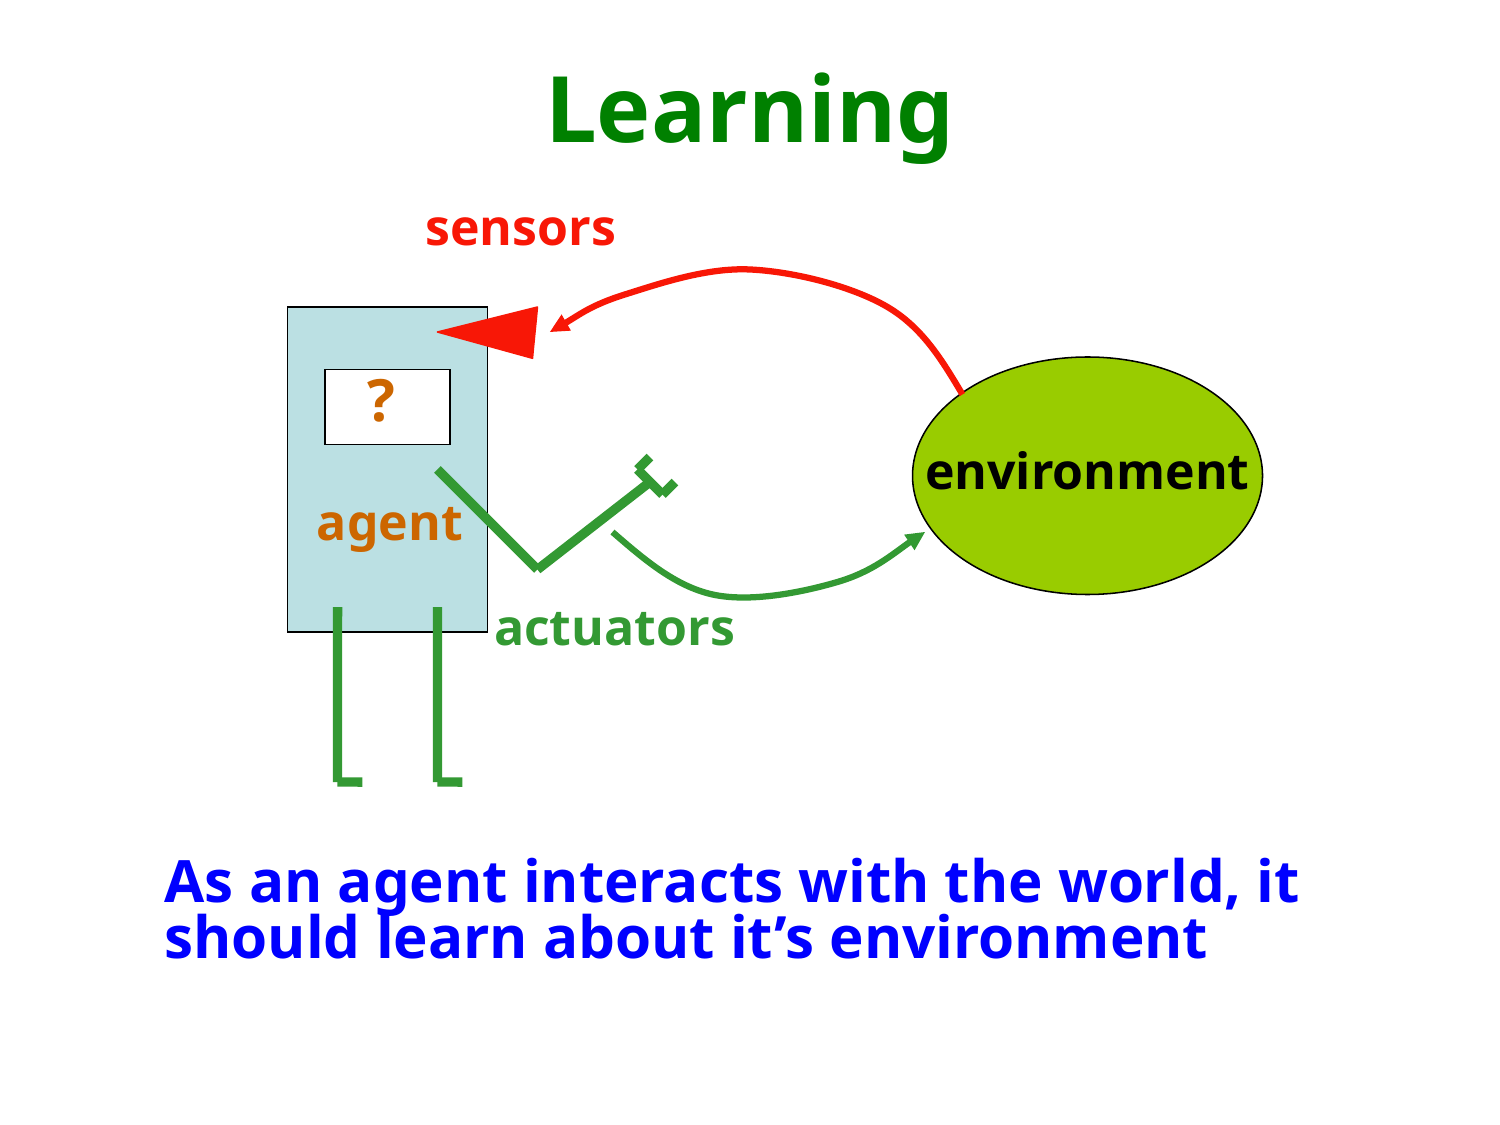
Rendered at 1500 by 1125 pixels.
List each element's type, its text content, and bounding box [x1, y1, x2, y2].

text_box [324, 369, 332, 455]
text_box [737, 267, 1263, 604]
title Learning [74, 12, 1426, 201]
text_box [287, 306, 332, 633]
text_box As an agent interacts with the world, it should learn about it’s environment [150, 849, 1375, 977]
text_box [337, 199, 733, 783]
